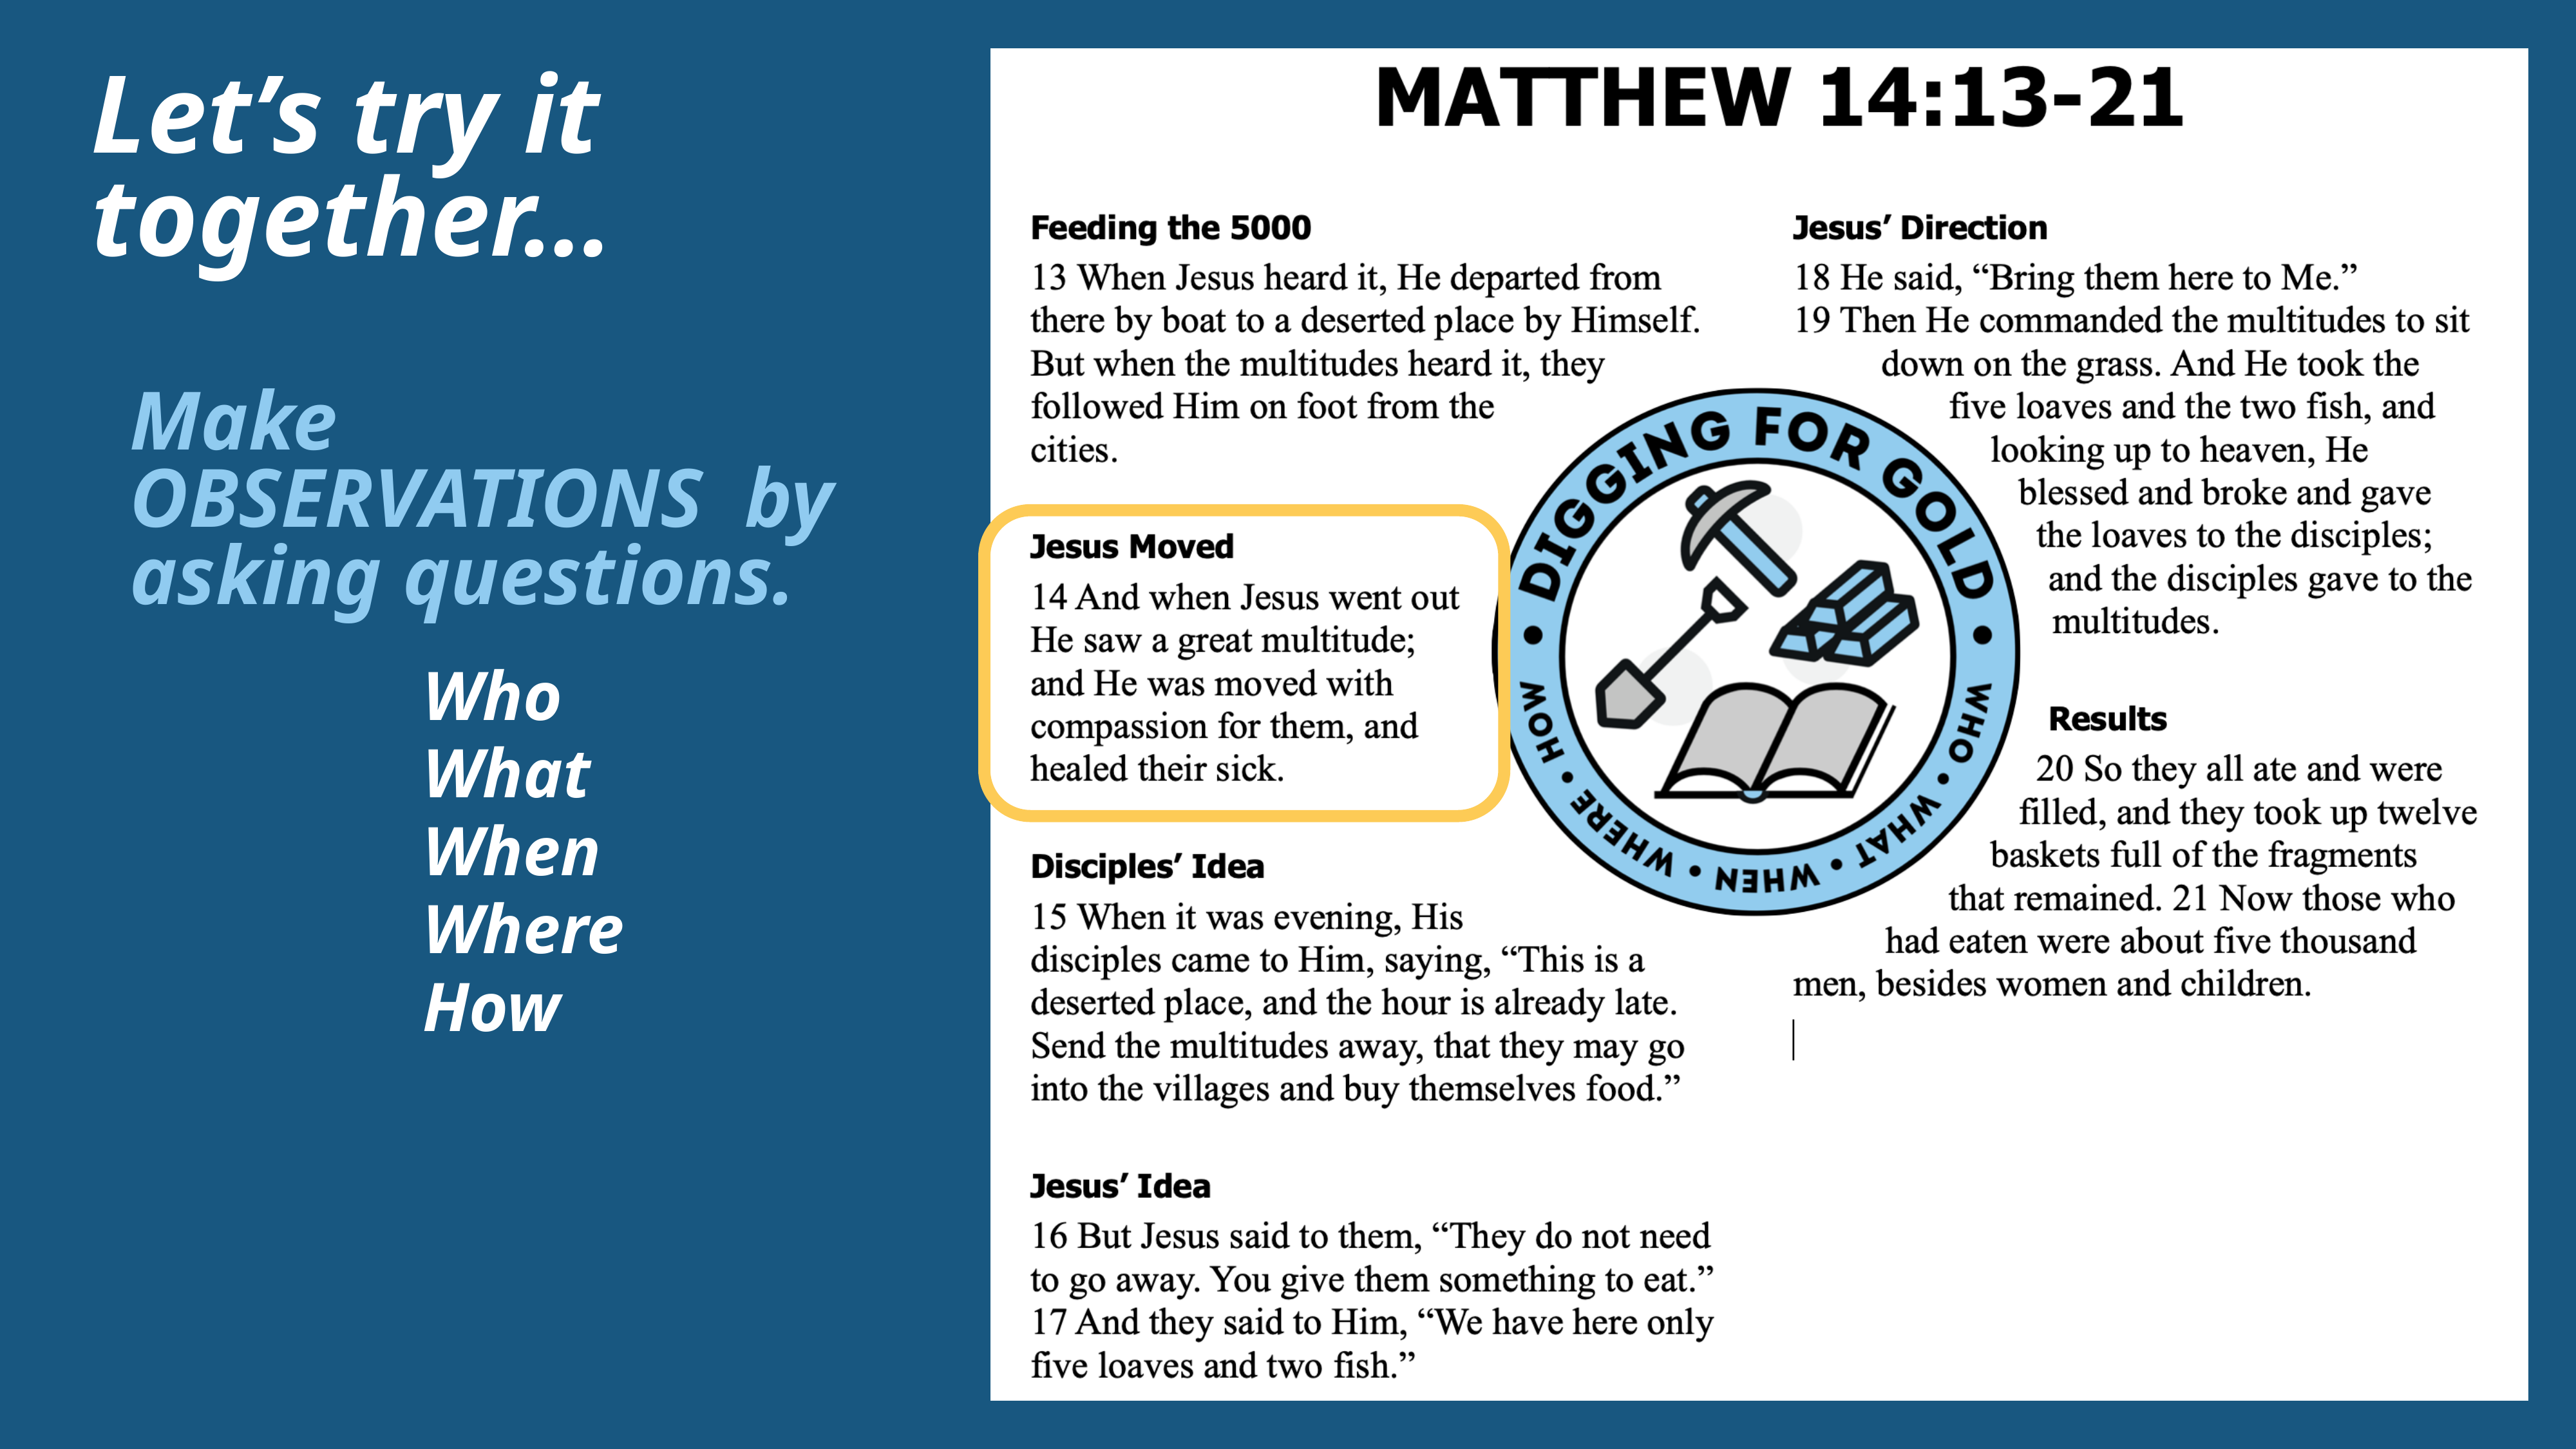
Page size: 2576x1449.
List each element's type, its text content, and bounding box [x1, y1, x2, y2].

text_box [984, 533, 990, 793]
text_box Who What When Where How [417, 688, 745, 1043]
text_box Make OBSERVATIONS by asking questions. [124, 382, 925, 625]
text_box Let’s try it together… [86, 65, 715, 282]
picture [990, 48, 2528, 1401]
